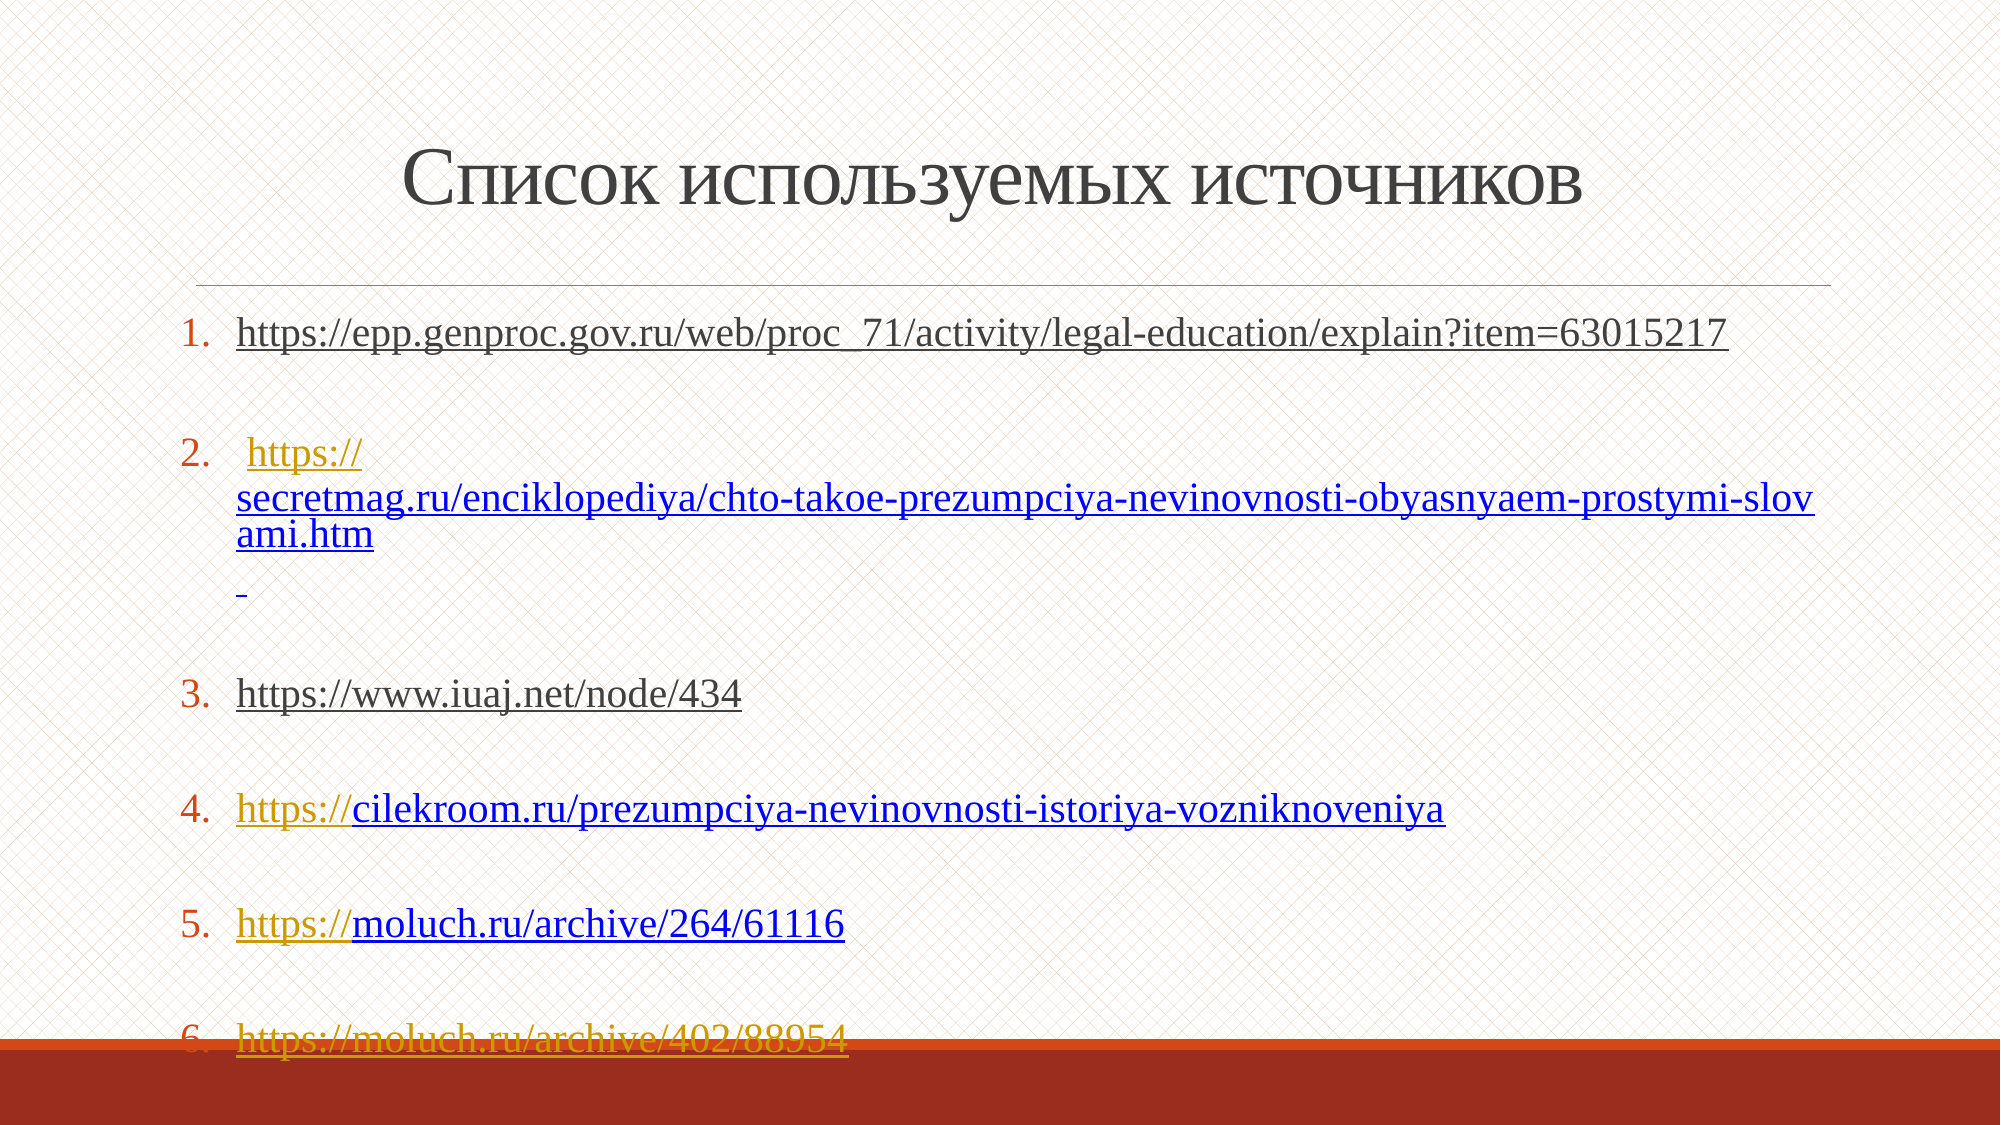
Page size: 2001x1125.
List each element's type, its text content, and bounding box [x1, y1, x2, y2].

title Список используемых источников [168, 95, 1819, 230]
list https://epp.genproc.gov.ru/web/proc_71/activity/legal-education/explain?item=63015217 https://secretmag.ru/enciklopediya/chto-takoe-prezumpciya-nevinovnosti-obyasnyaem-prostymi-slovami.htm https://www.iuaj.net/node/434 https://cilekroom.ru/prezumpciya-nevinovnosti-istoriya-vozniknoveniya https://moluch.ru/archive/264/61116 https://moluch.ru/archive/402/88954 [180, 302, 1830, 1037]
